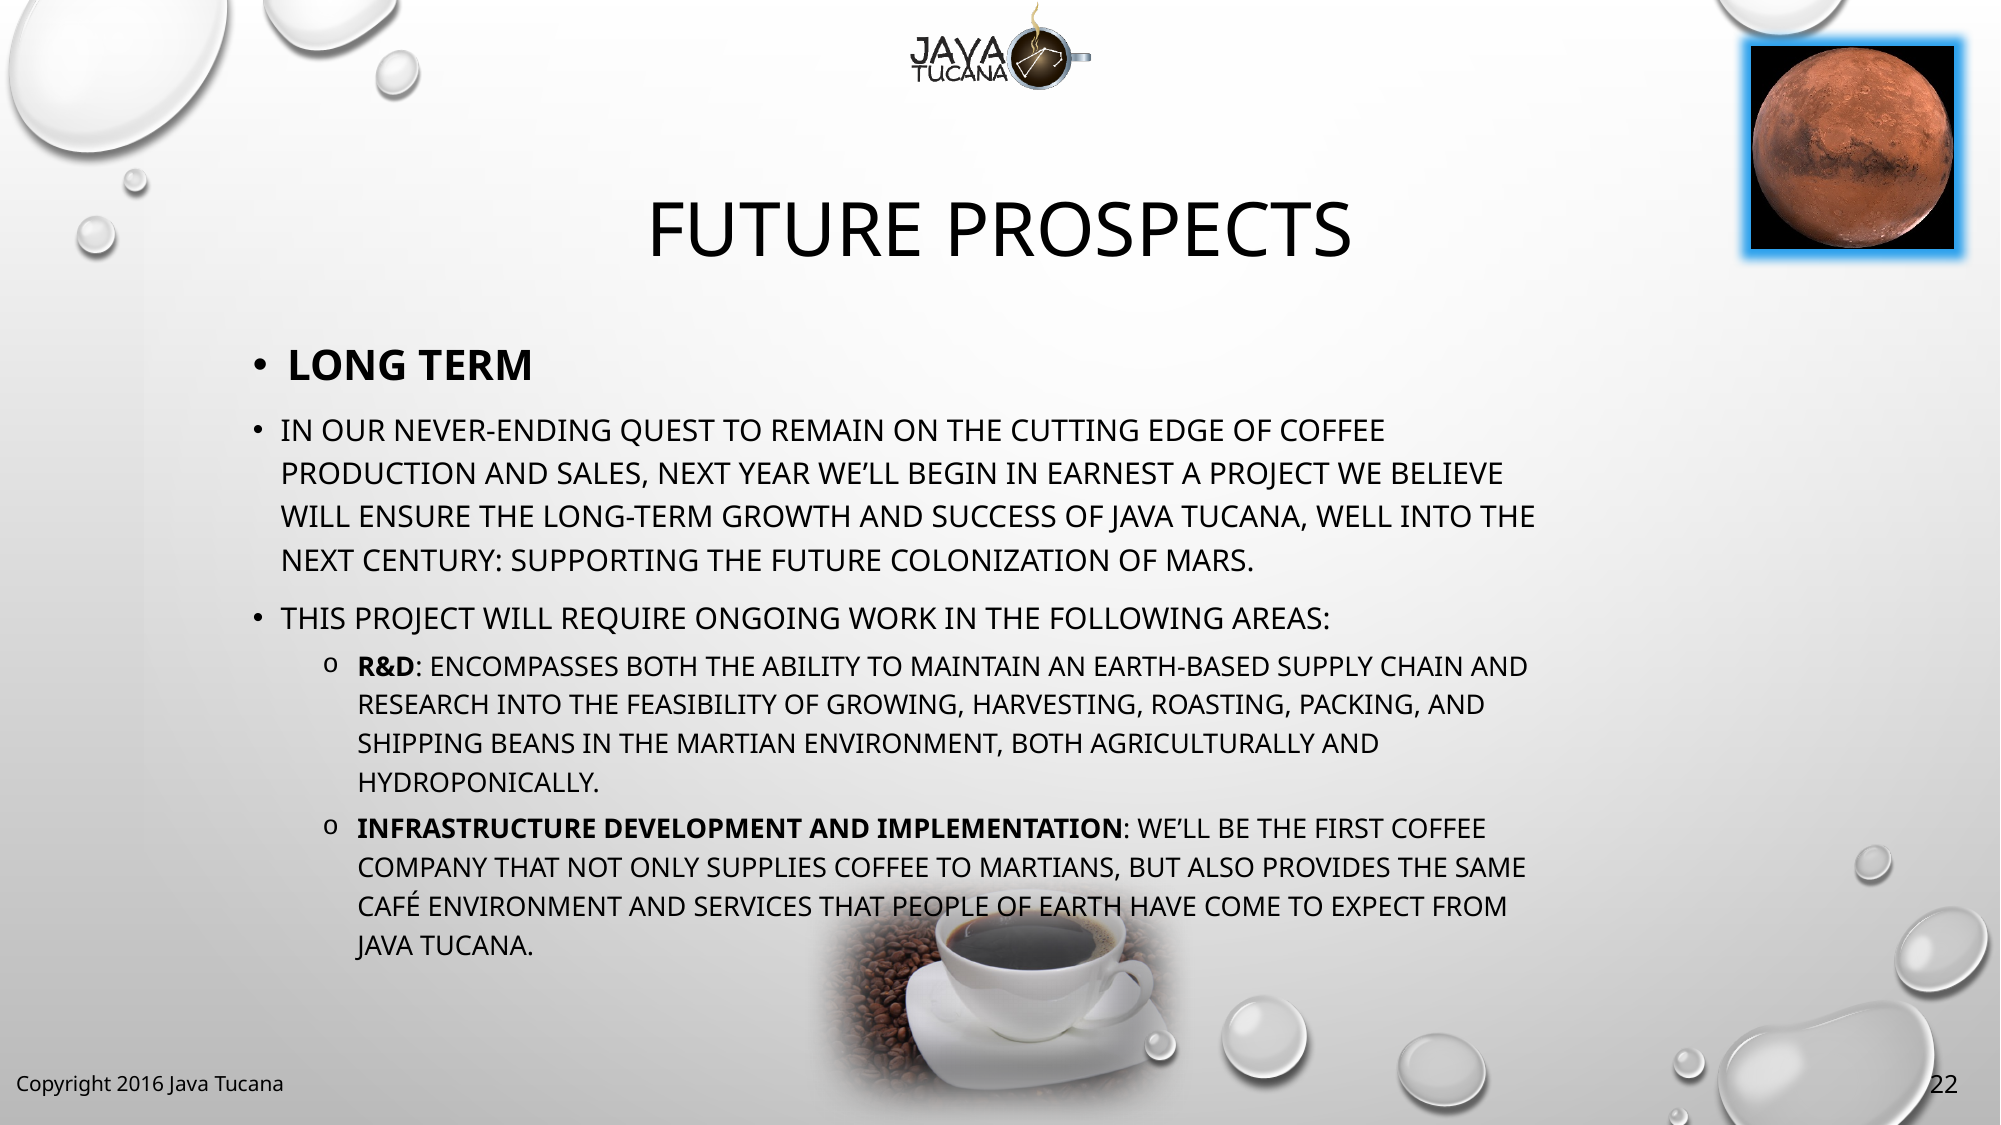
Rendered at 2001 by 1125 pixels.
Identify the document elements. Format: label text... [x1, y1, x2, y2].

footer Copyright 2016 Java Tucana [1, 1055, 1096, 1116]
list Long term In our never-ending quest to remain on the cutting edge of coffee production and sales, next year we’ll begin in earnest a project we believe will ensure the long-term growth and success of Java Tucana, well into the next century: supporting the future colonization of Mars. This project will require ongoing work in the following areas: R&D: Encompasses both the ability to maintain an Earth-based supply chain and research into the feasibility of growing, harvesting, roasting, packing, and shipping beans in the Martian environment, both agriculturally and hydroponically. Infrastructure development and implementation: We’ll be the first coffee company that not only supplies coffee to Martians, but also provides the same café environment and services that people of Earth have come to expect from Java Tucana. [237, 321, 1565, 982]
picture [0, 0, 2001, 1125]
title Future prospects [149, 101, 1851, 364]
slide_number 22 [1848, 1055, 1974, 1116]
